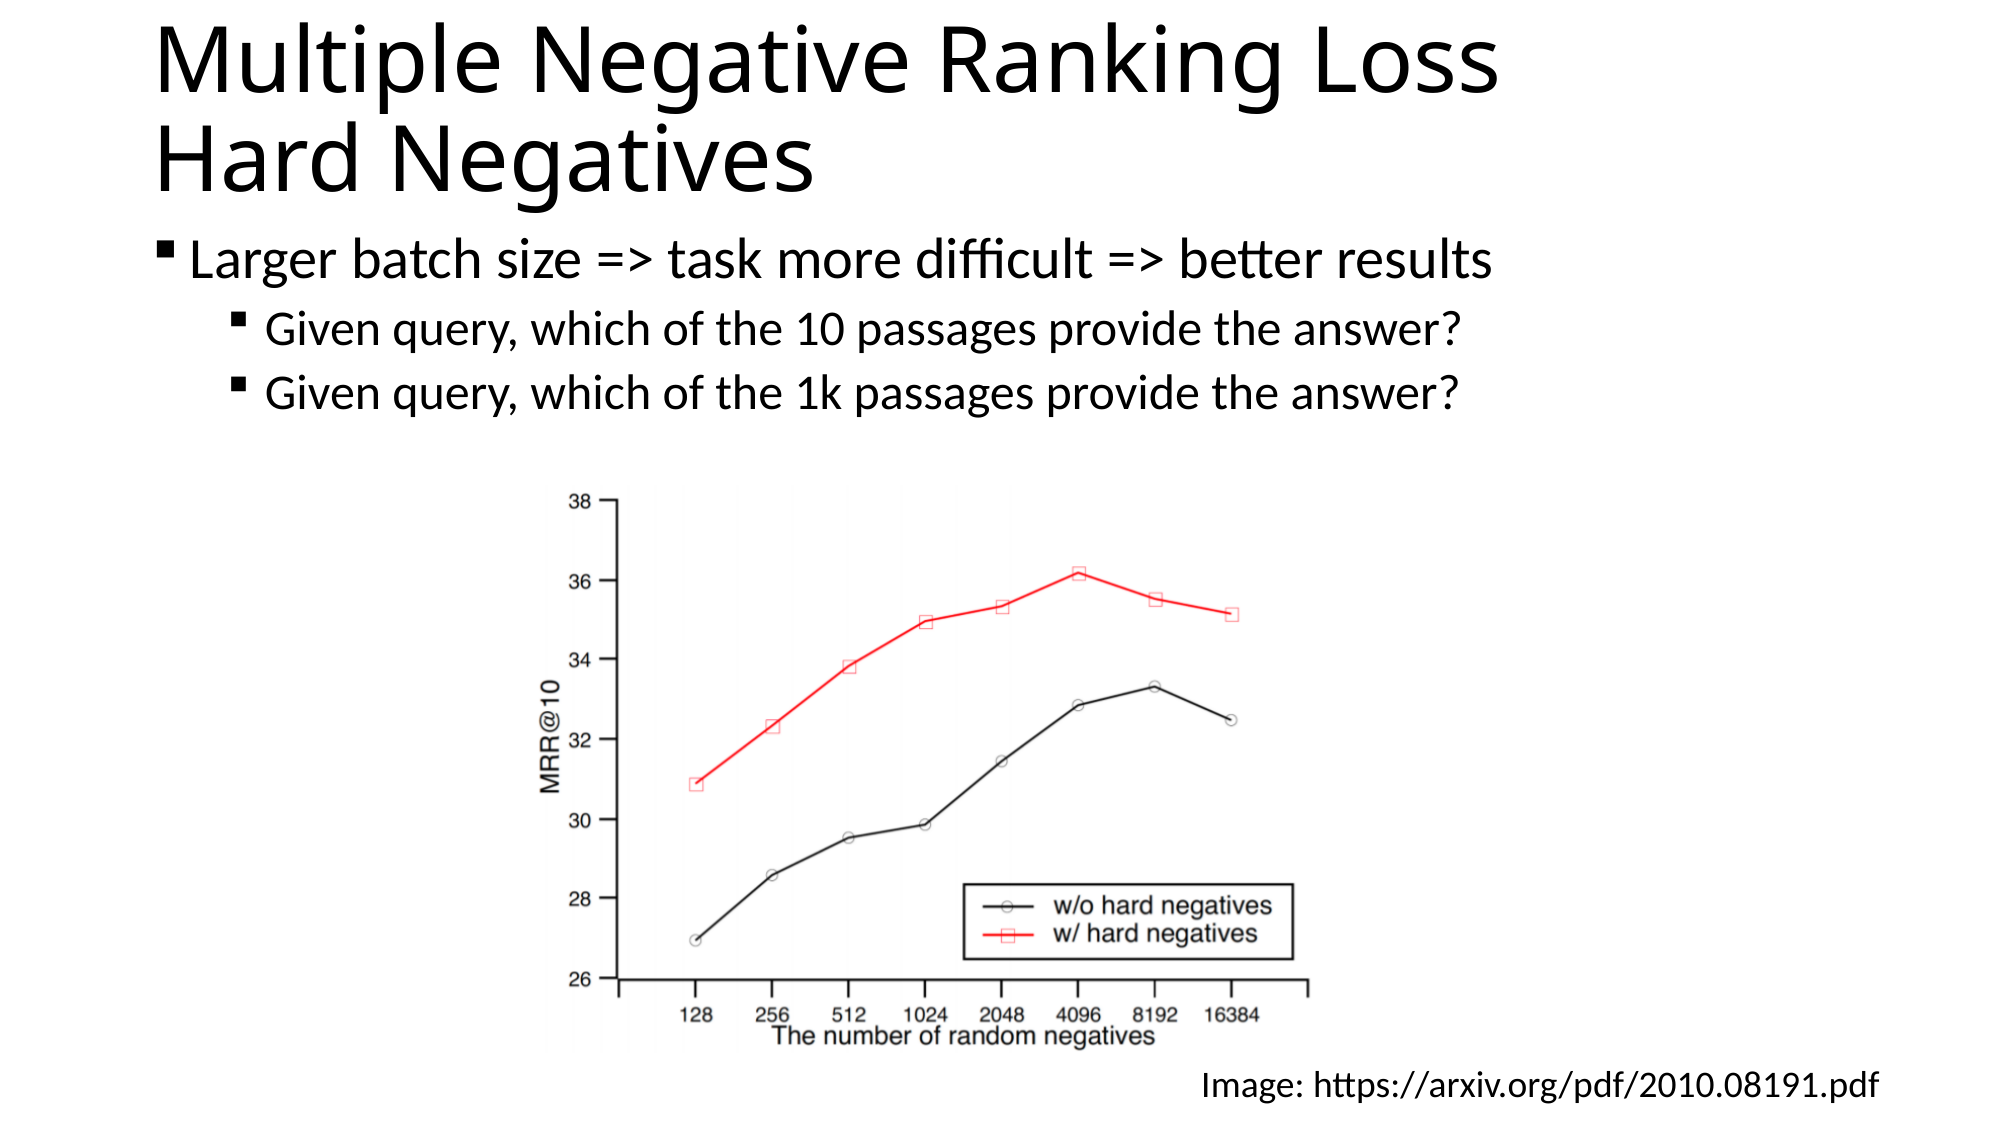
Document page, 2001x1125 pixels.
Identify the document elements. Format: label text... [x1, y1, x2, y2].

picture [496, 452, 1356, 1053]
text_box Image: https://arxiv.org/pdf/2010.08191.pdf [1186, 1052, 1961, 1113]
list Larger batch size => task more difficult => better results Given query, which of the 10 passages provide the answer? Given query, which of the 1k passages provide the answer? [137, 221, 1863, 477]
title Multiple Negative Ranking Loss Hard Negatives [137, 3, 1863, 221]
